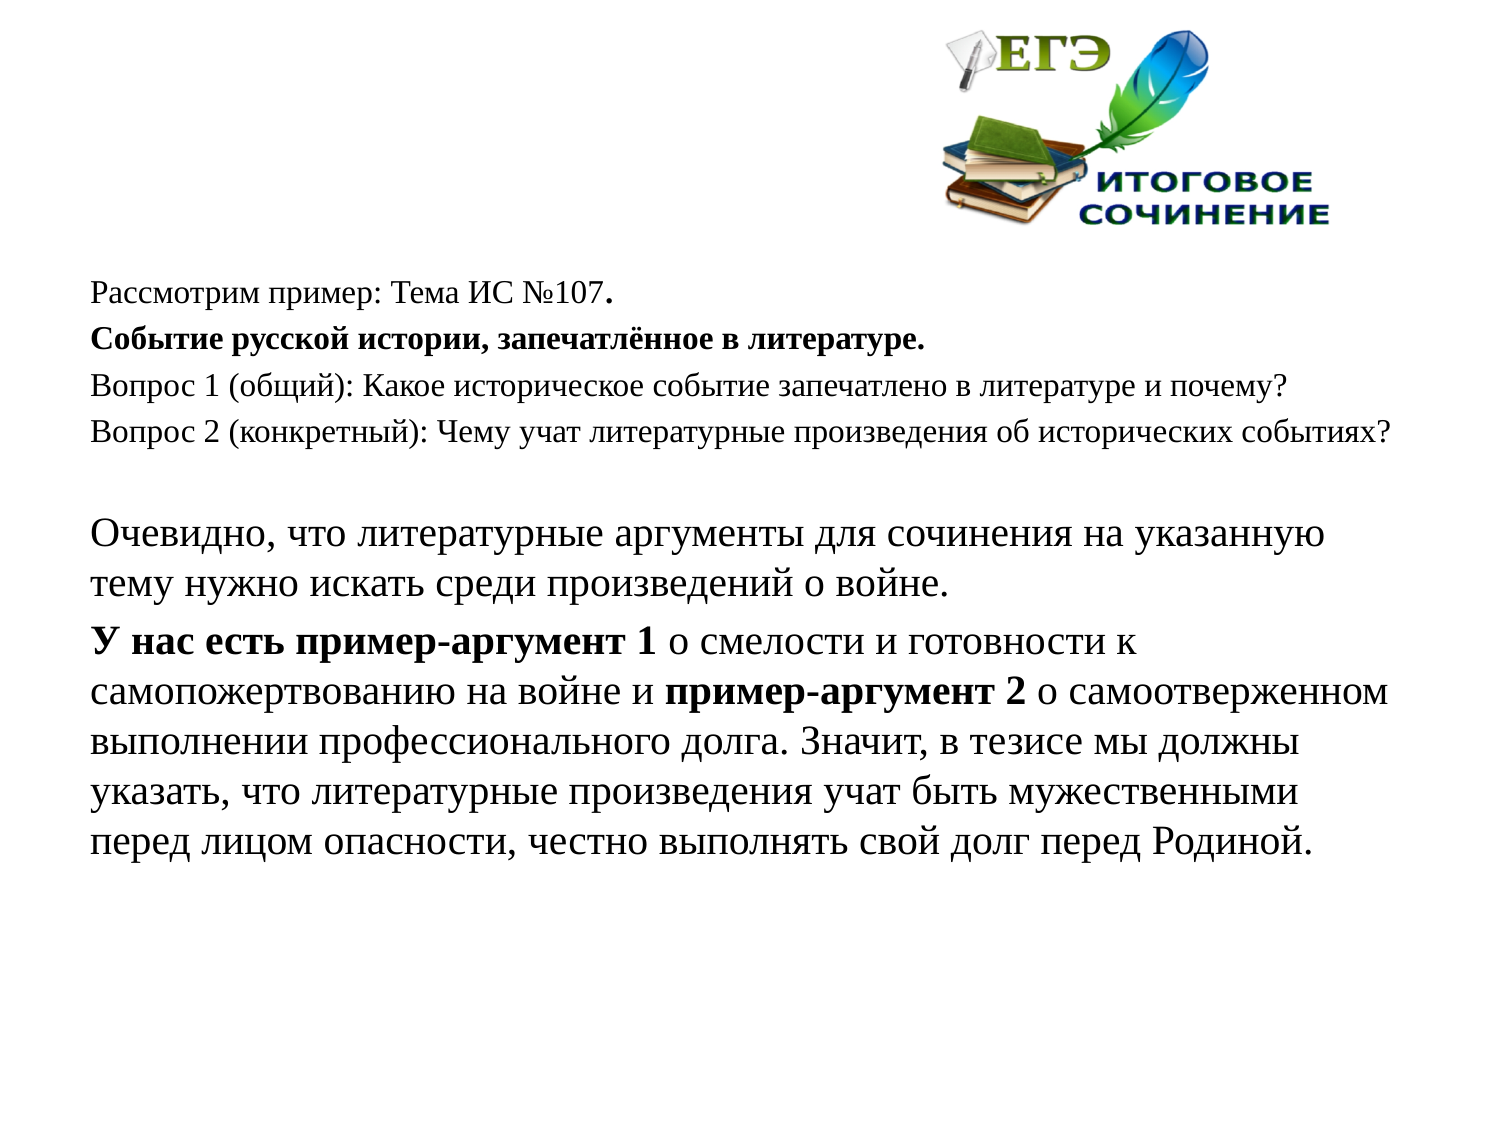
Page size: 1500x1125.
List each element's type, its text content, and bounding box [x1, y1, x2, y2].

picture [879, 18, 1424, 244]
list Рассмотрим пример: Тема ИС №107. Событие русской истории, запечатлённое в литературе. Вопрос 1 (общий): Какое историческое событие запечатлено в литературе и почему? Вопрос 2 (конкретный): Чему учат литературные произведения об исторических событиях? Очевидно, что литературные аргументы для сочинения на указанную тему нужно искать среди произведений о войне. У нас есть пример-аргумент 1 о смелости и готовности к самопожертвованию на войне и пример-аргумент 2 о самоотверженном выполнении профессионального долга. Значит, в тезисе мы должны указать, что литературные произведения учат быть мужественными перед лицом опасности, честно выполнять свой долг перед Родиной. [75, 262, 1425, 1005]
